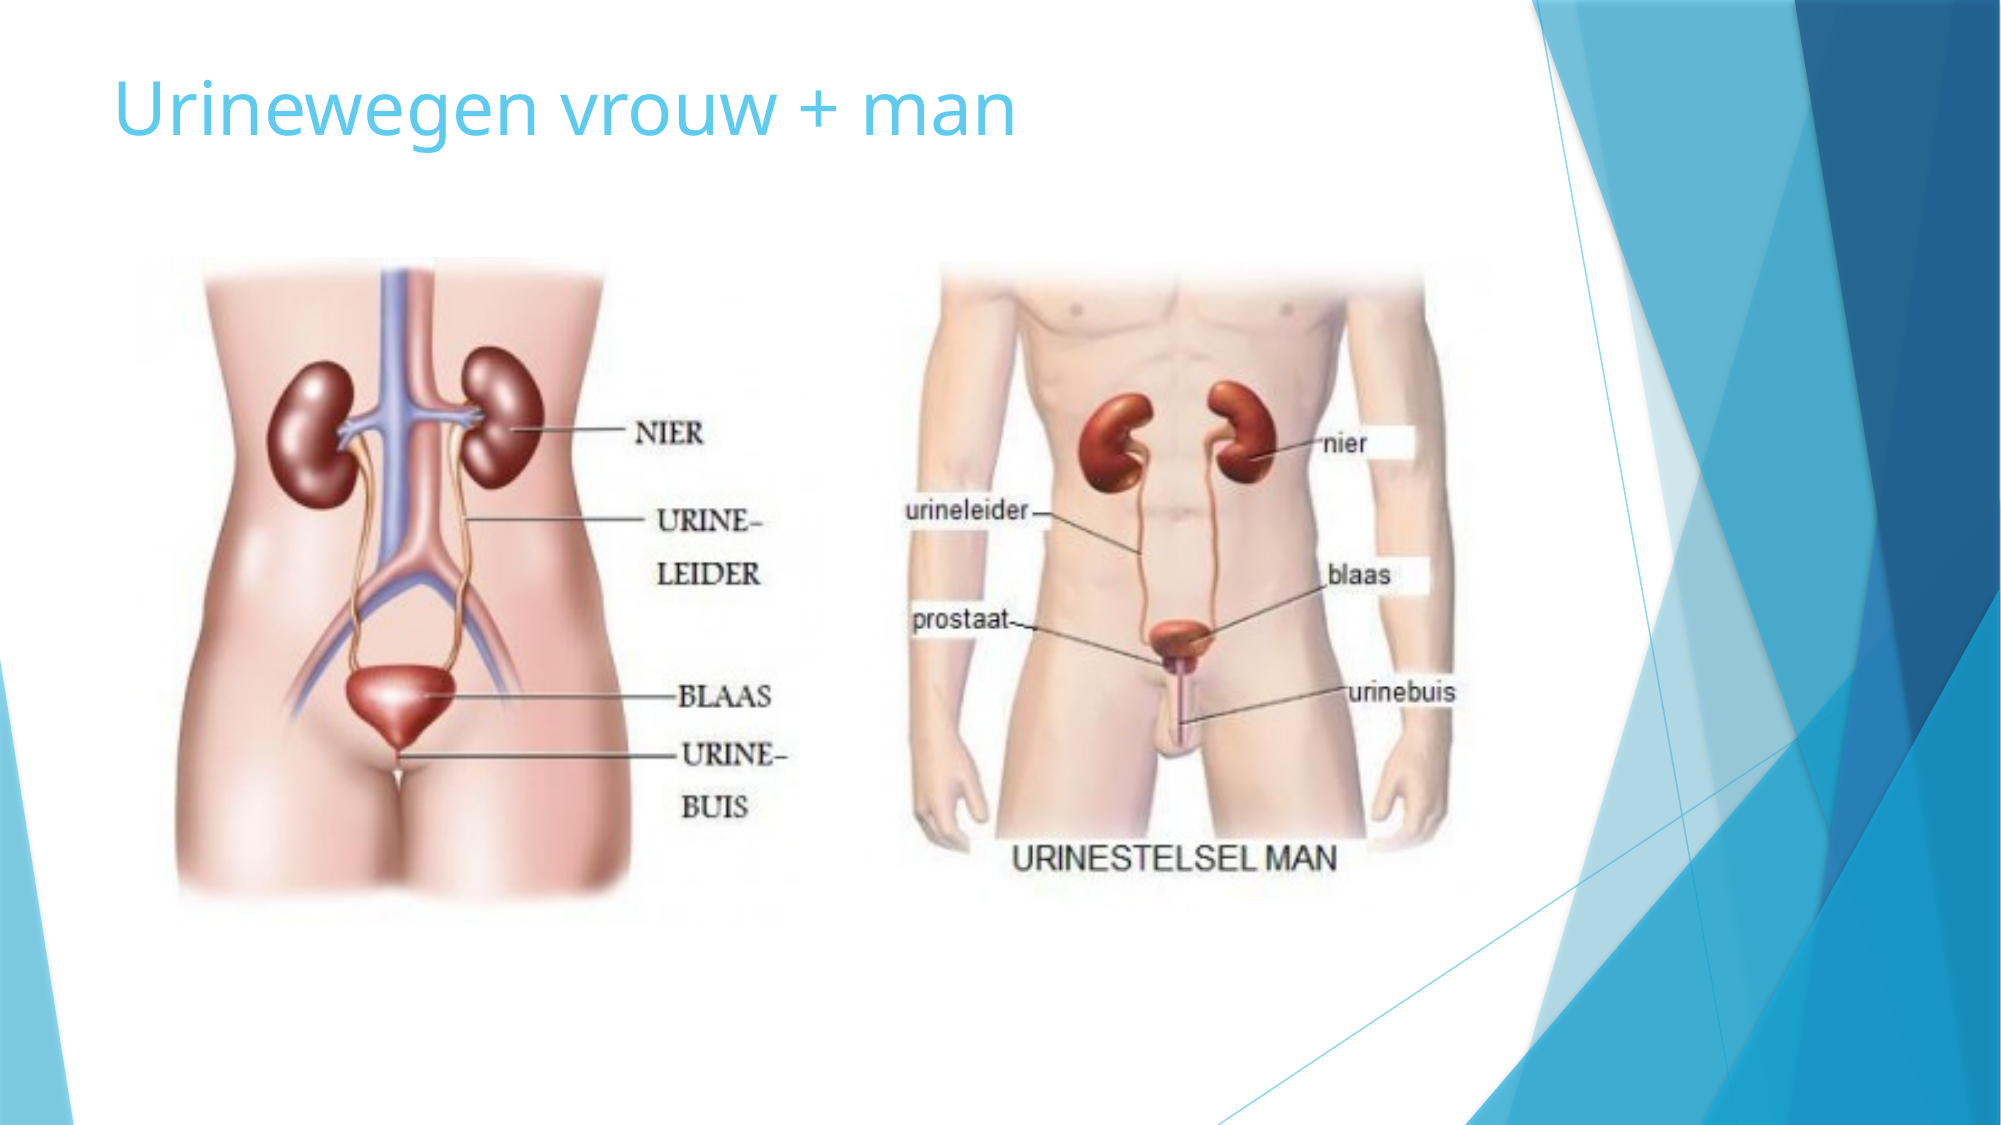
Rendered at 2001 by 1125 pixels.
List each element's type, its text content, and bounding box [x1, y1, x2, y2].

picture [133, 257, 820, 926]
title Urinewegen vrouw + man [77, 52, 1035, 257]
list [868, 261, 1494, 918]
